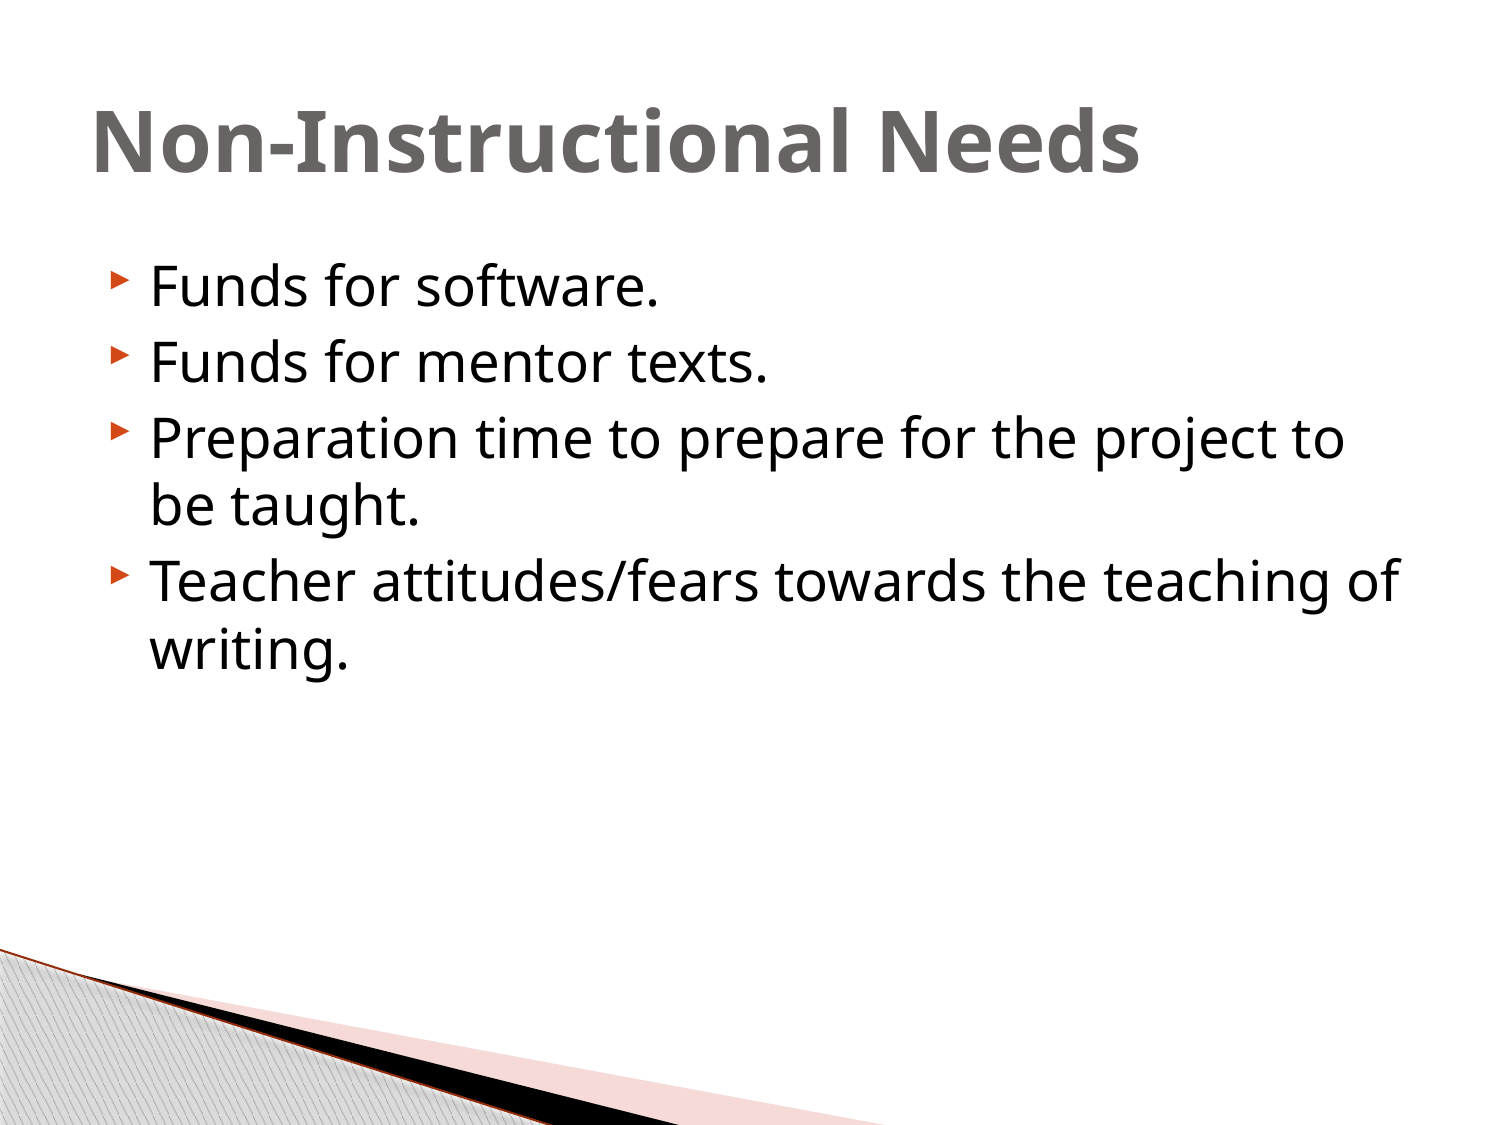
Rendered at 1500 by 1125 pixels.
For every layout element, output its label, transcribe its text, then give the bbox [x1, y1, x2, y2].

list Funds for software. Funds for mentor texts. Preparation time to prepare for the project to be taught. Teacher attitudes/fears towards the teaching of writing. [75, 243, 1425, 986]
title Non-Instructional Needs [75, 45, 1425, 233]
